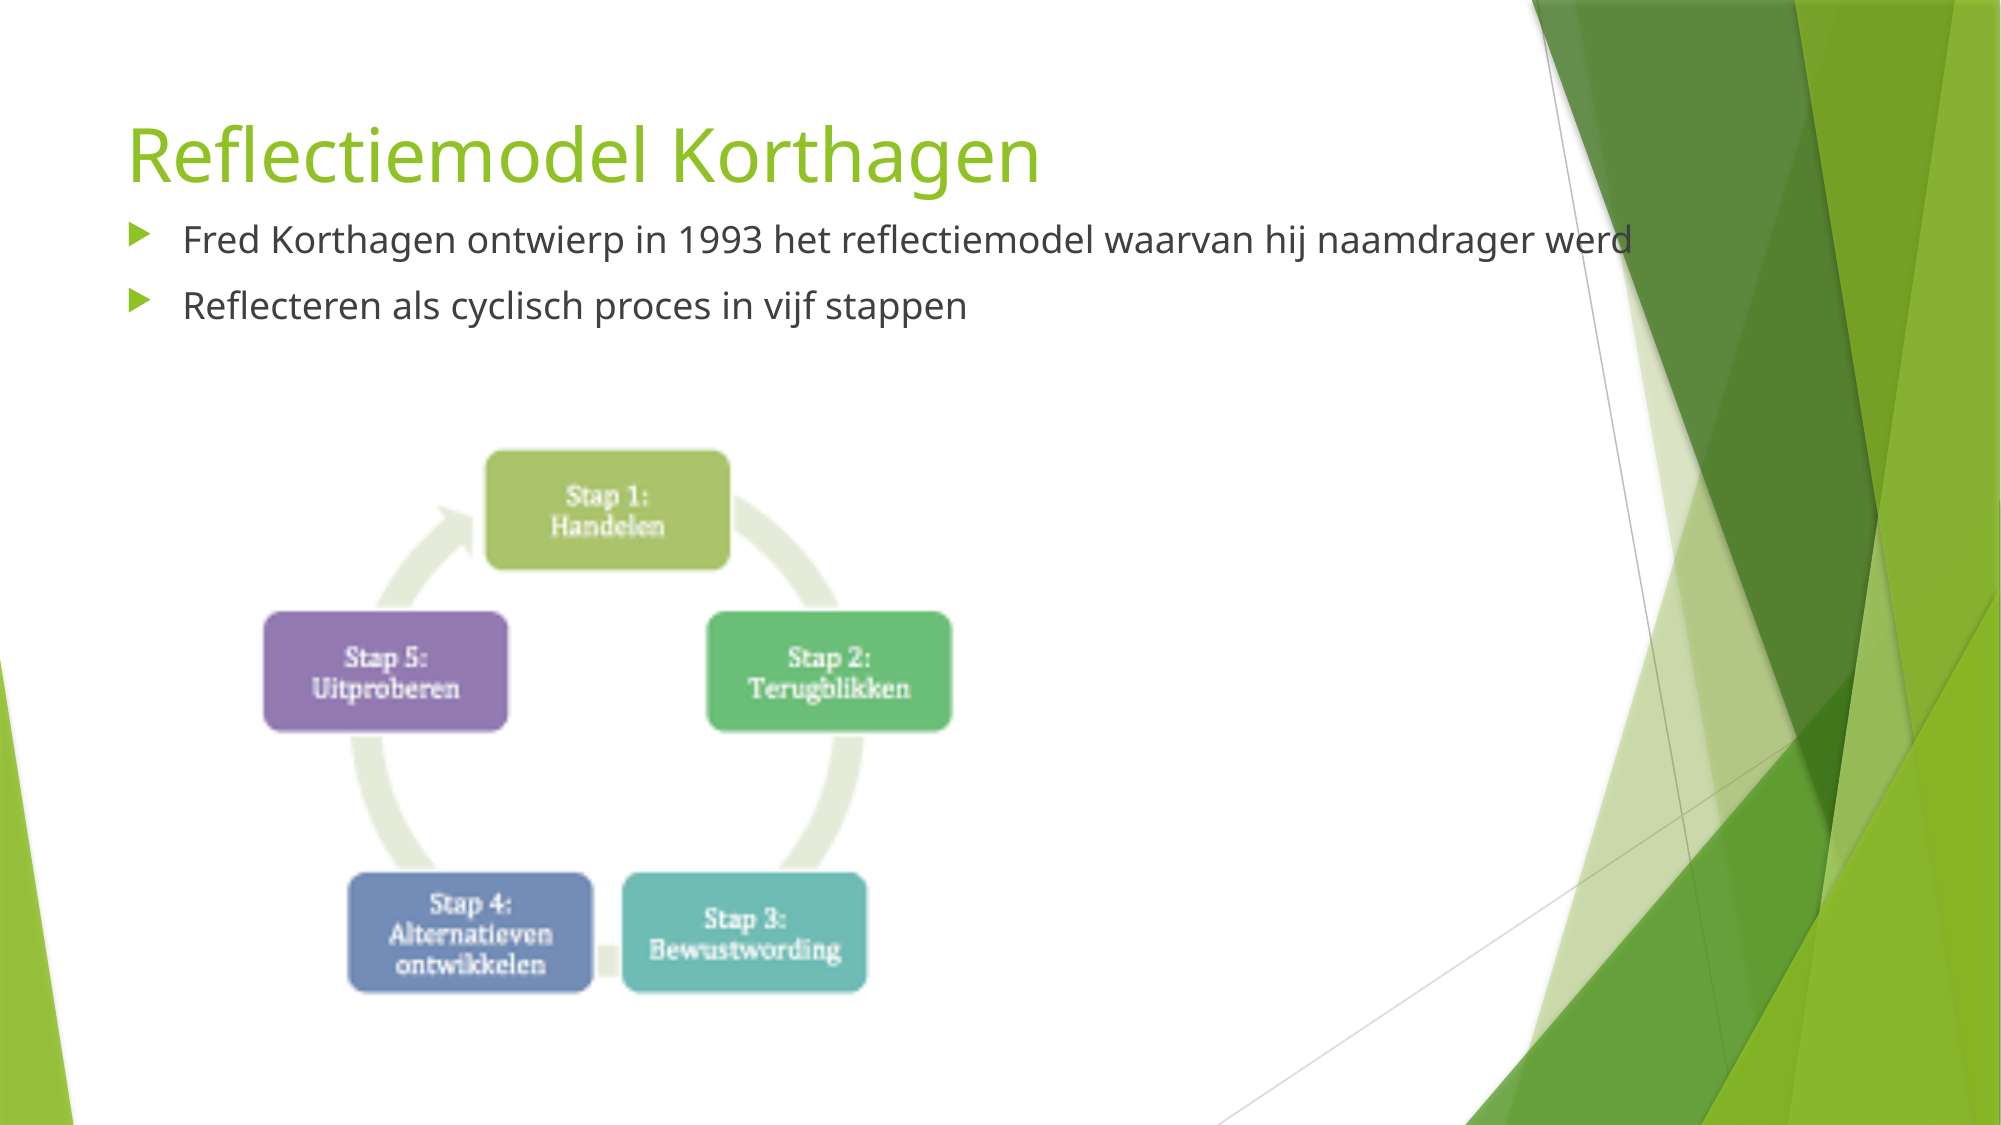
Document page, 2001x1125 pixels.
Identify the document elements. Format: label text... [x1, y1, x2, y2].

list Fred Korthagen ontwierp in 1993 het reflectiemodel waarvan hij naamdrager werd Reflecteren als cyclisch proces in vijf stappen [111, 208, 1773, 845]
title Reflectiemodel Korthagen [111, 99, 1522, 208]
picture [149, 400, 1084, 1056]
